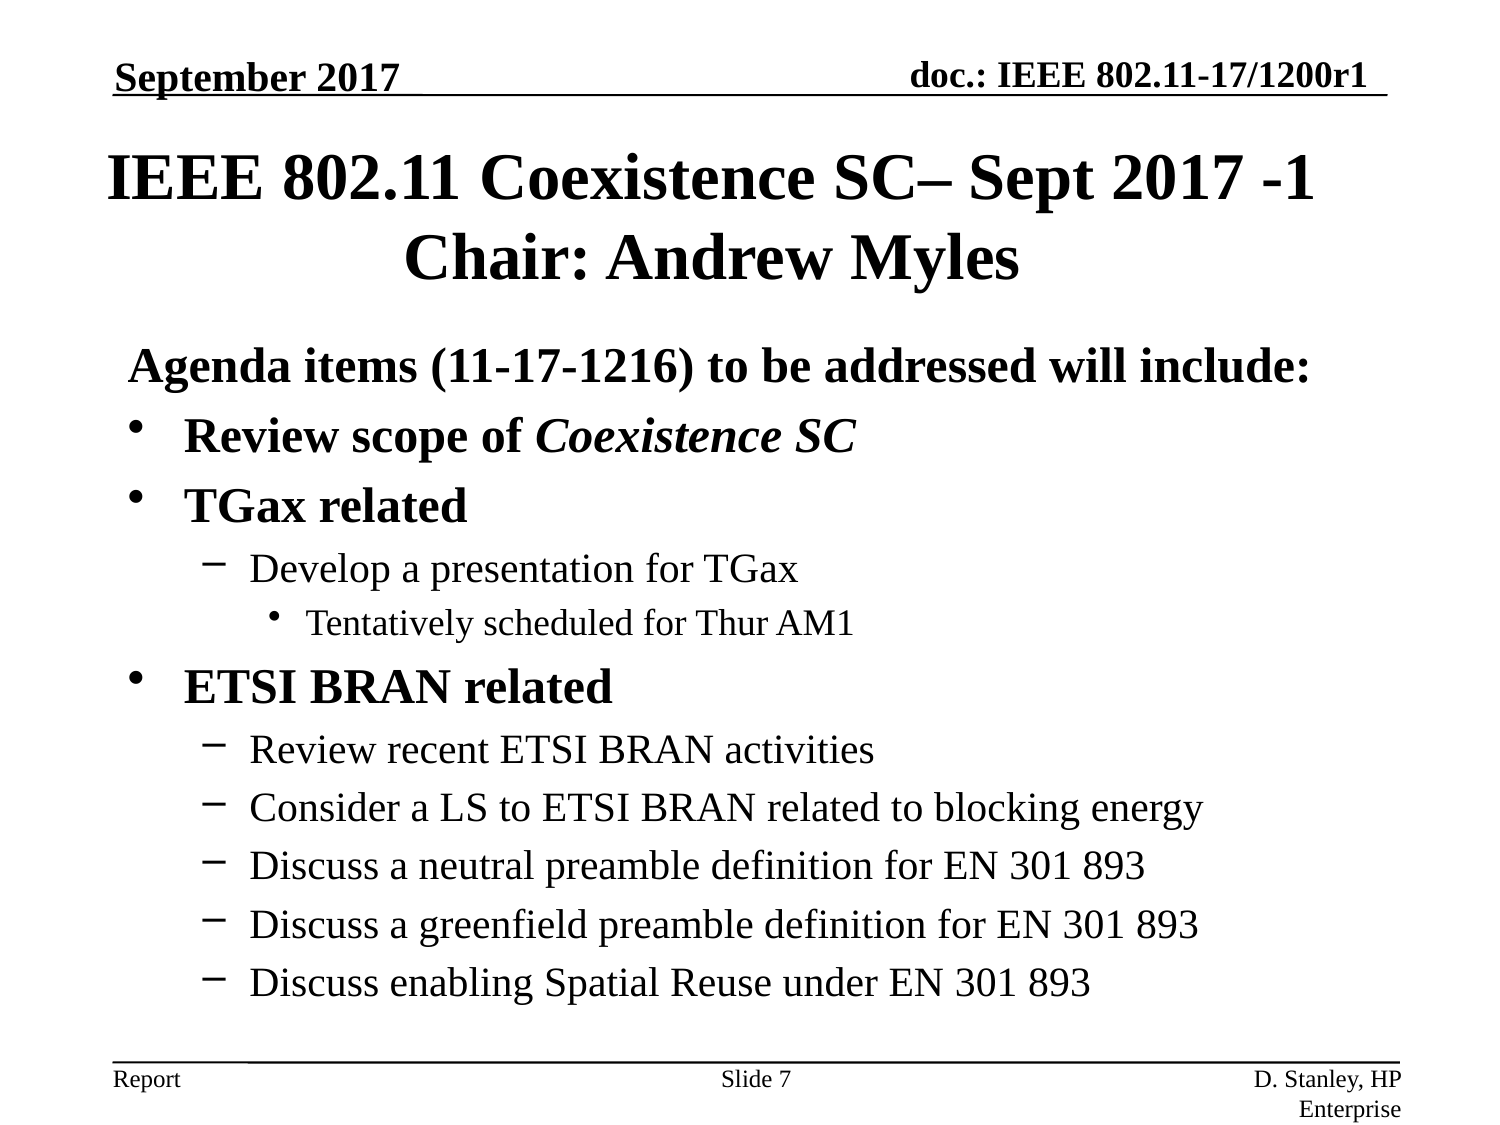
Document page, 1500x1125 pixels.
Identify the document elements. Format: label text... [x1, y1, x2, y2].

list Agenda items (11-17-1216) to be addressed will include: Review scope of Coexistence SC TGax related Develop a presentation for TGax Tentatively scheduled for Thur AM1 ETSI BRAN related Review recent ETSI BRAN activities Consider a LS to ETSI BRAN related to blocking energy Discuss a neutral preamble definition for EN 301 893 Discuss a greenfield preamble definition for EN 301 893 Discuss enabling Spatial Reuse under EN 301 893 [112, 324, 1375, 1038]
title IEEE 802.11 Coexistence SC– Sept 2017 -1 Chair: Andrew Myles [75, 125, 1350, 300]
footer D. Stanley, HP Enterprise [1170, 1062, 1402, 1093]
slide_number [114, 49, 413, 100]
slide_number Slide 7 [720, 1062, 792, 1093]
